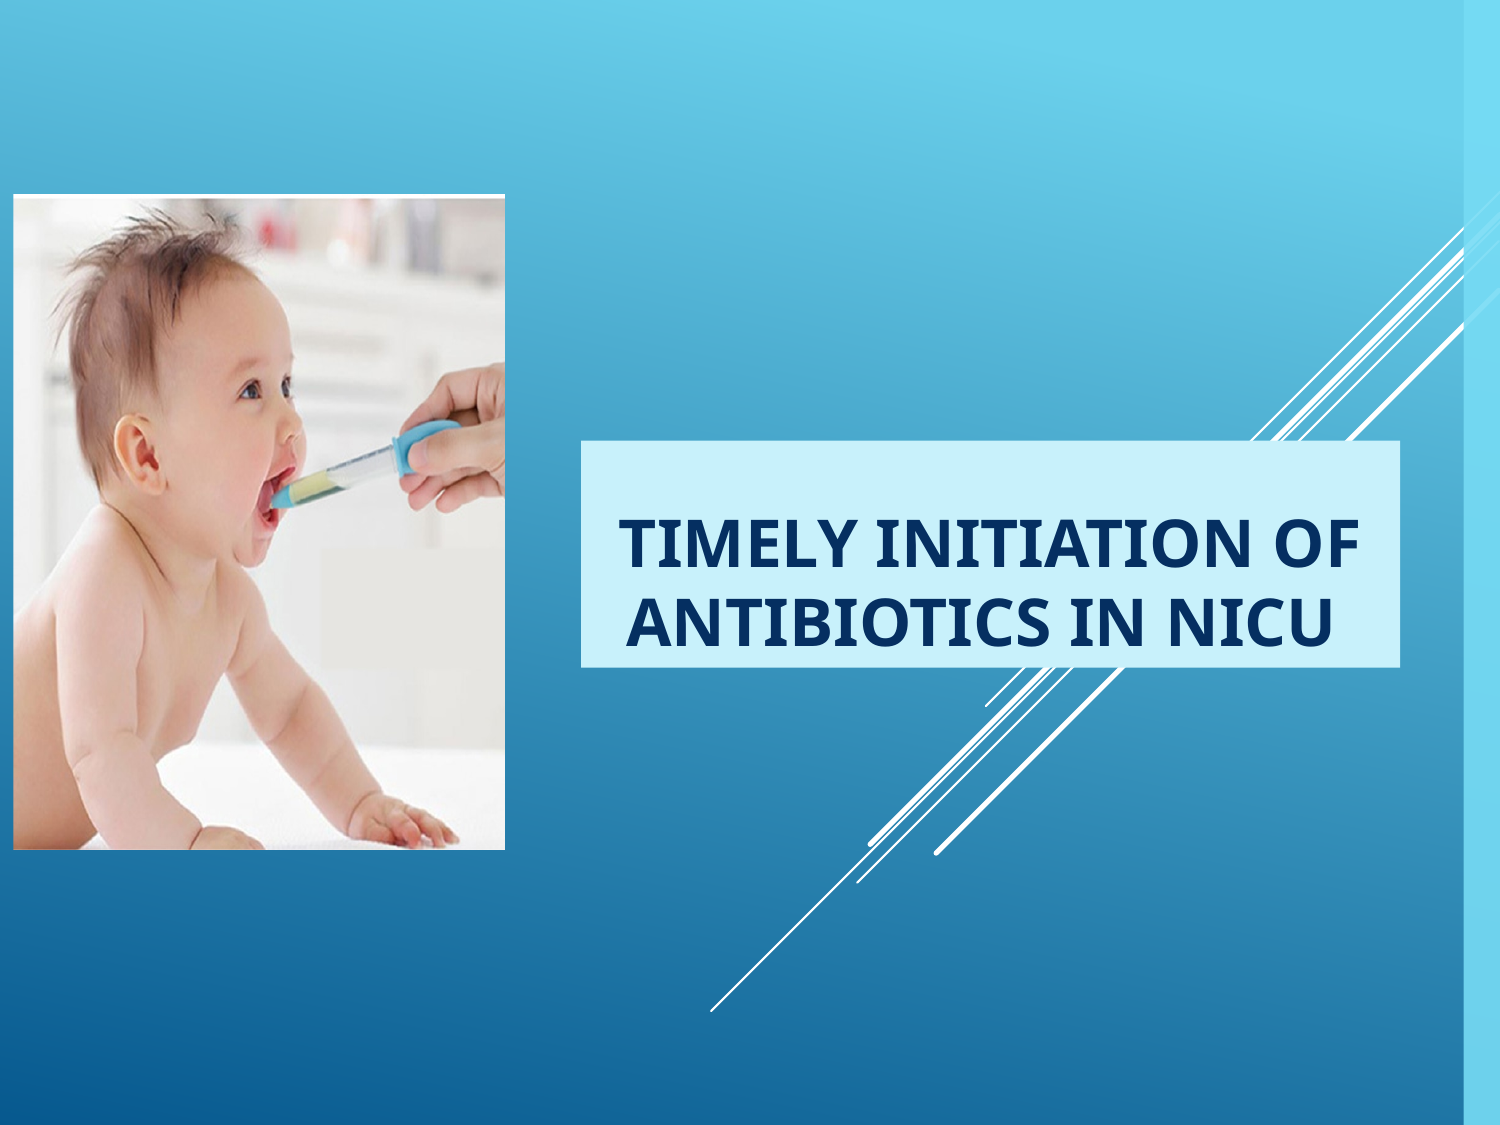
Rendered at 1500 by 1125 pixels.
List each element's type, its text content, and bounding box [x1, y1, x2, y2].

title Timely Initiation of Antibiotics in NICU [581, 440, 1401, 668]
picture [13, 194, 505, 850]
